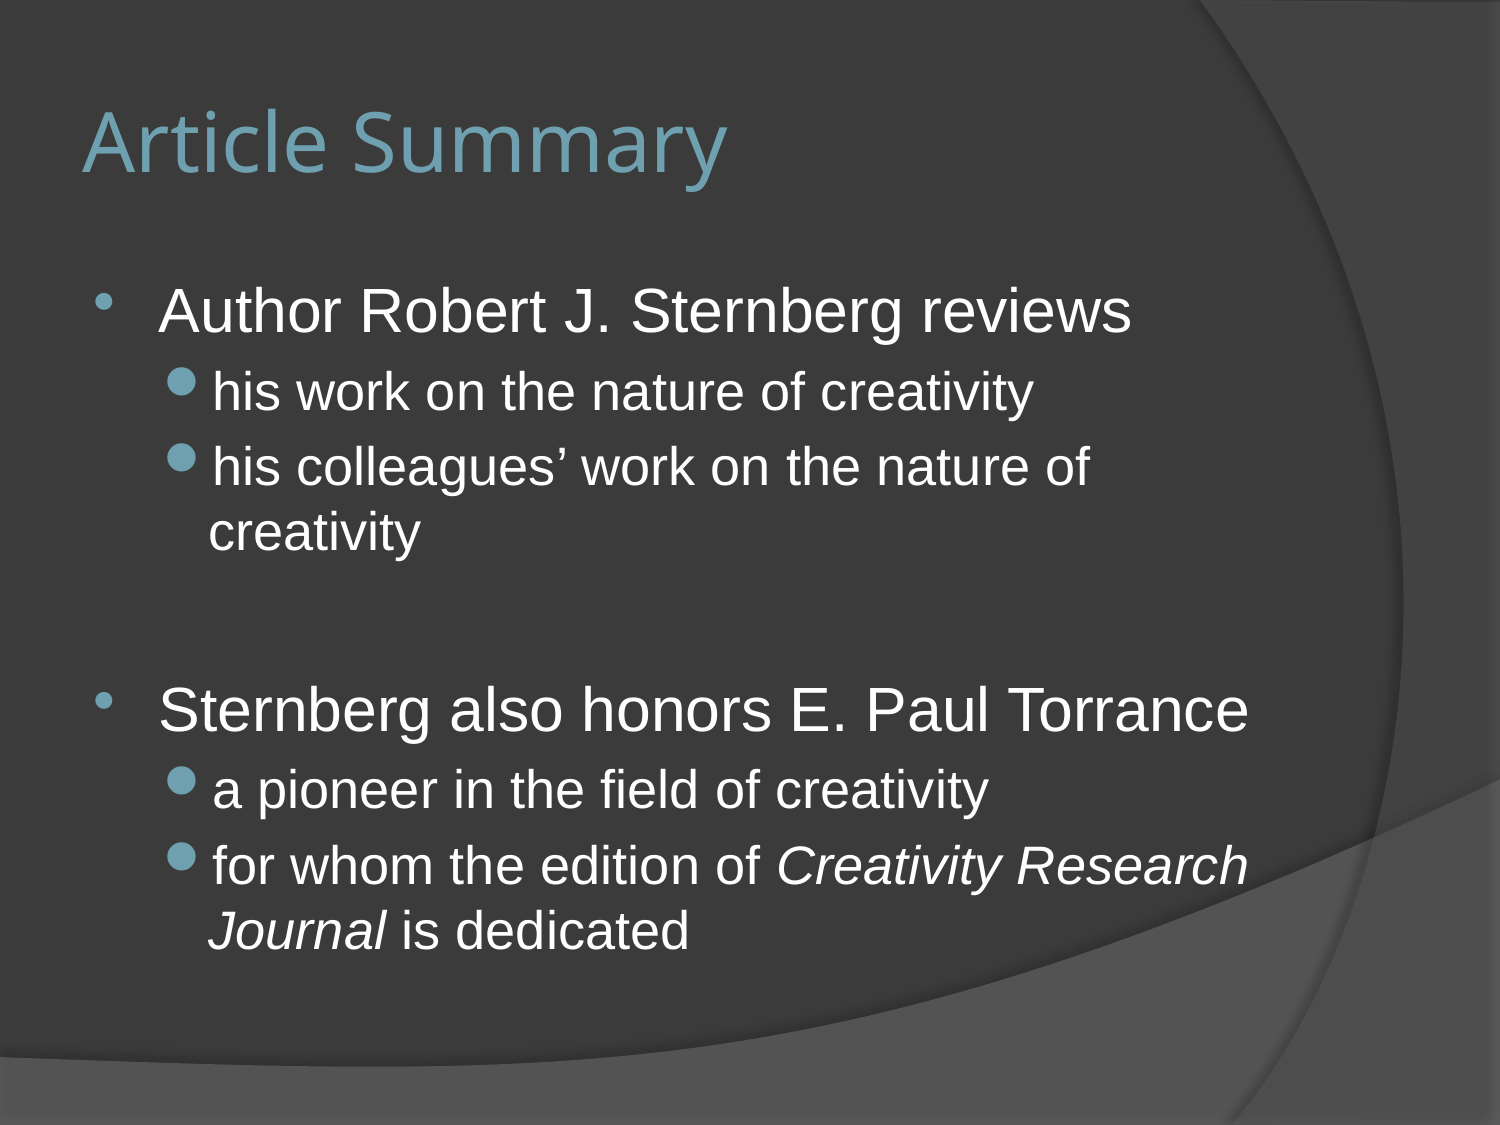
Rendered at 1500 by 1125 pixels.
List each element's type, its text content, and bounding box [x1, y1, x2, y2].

title Article Summary [75, 45, 1300, 233]
list Author Robert J. Sternberg reviews his work on the nature of creativity his colleagues’ work on the nature of creativity Sternberg also honors E. Paul Torrance a pioneer in the field of creativity for whom the edition of Creativity Research Journal is dedicated [75, 262, 1300, 1005]
